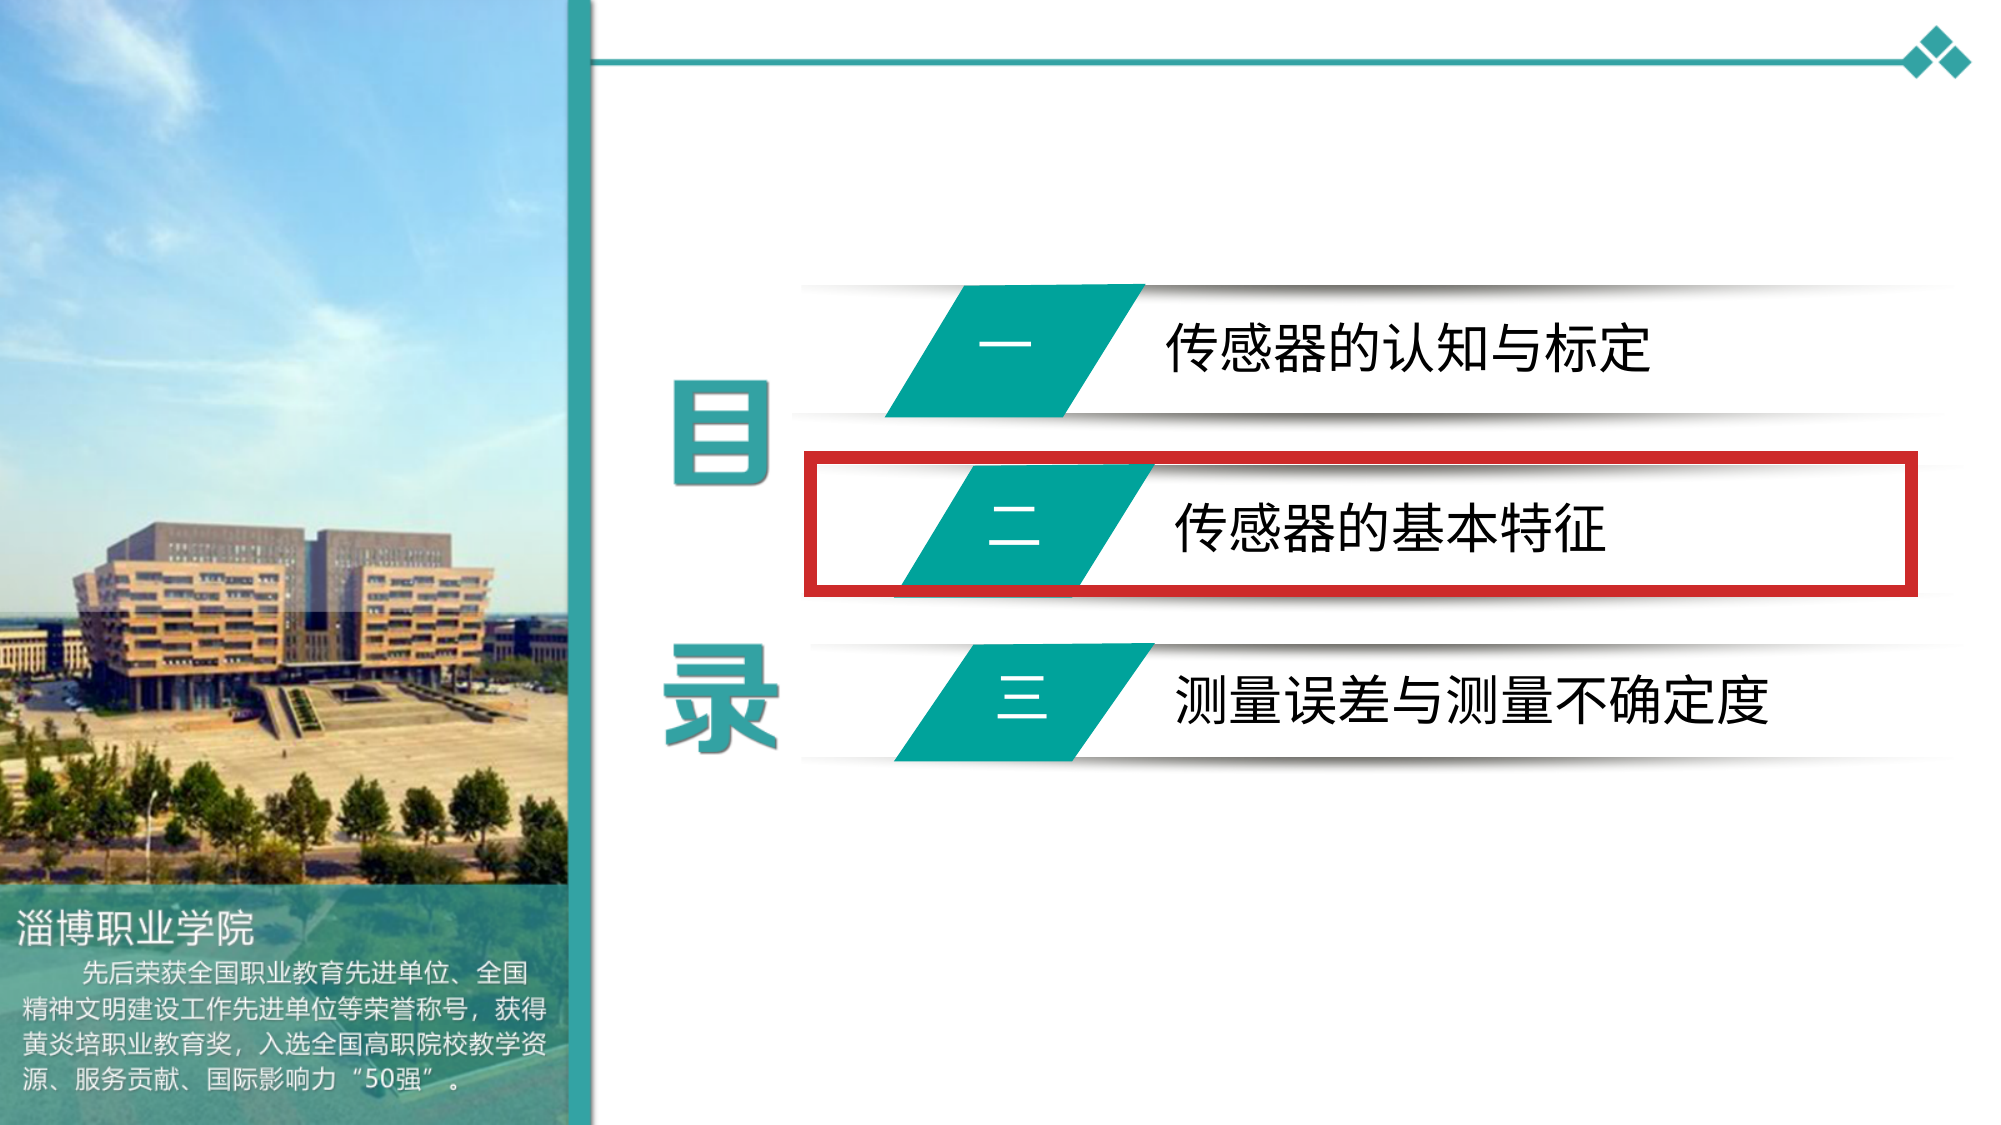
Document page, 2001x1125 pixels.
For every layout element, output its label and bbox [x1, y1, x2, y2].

text_box [801, 643, 1964, 776]
picture [0, 0, 2000, 1125]
text_box [791, 283, 1955, 433]
text_box [801, 463, 1964, 613]
